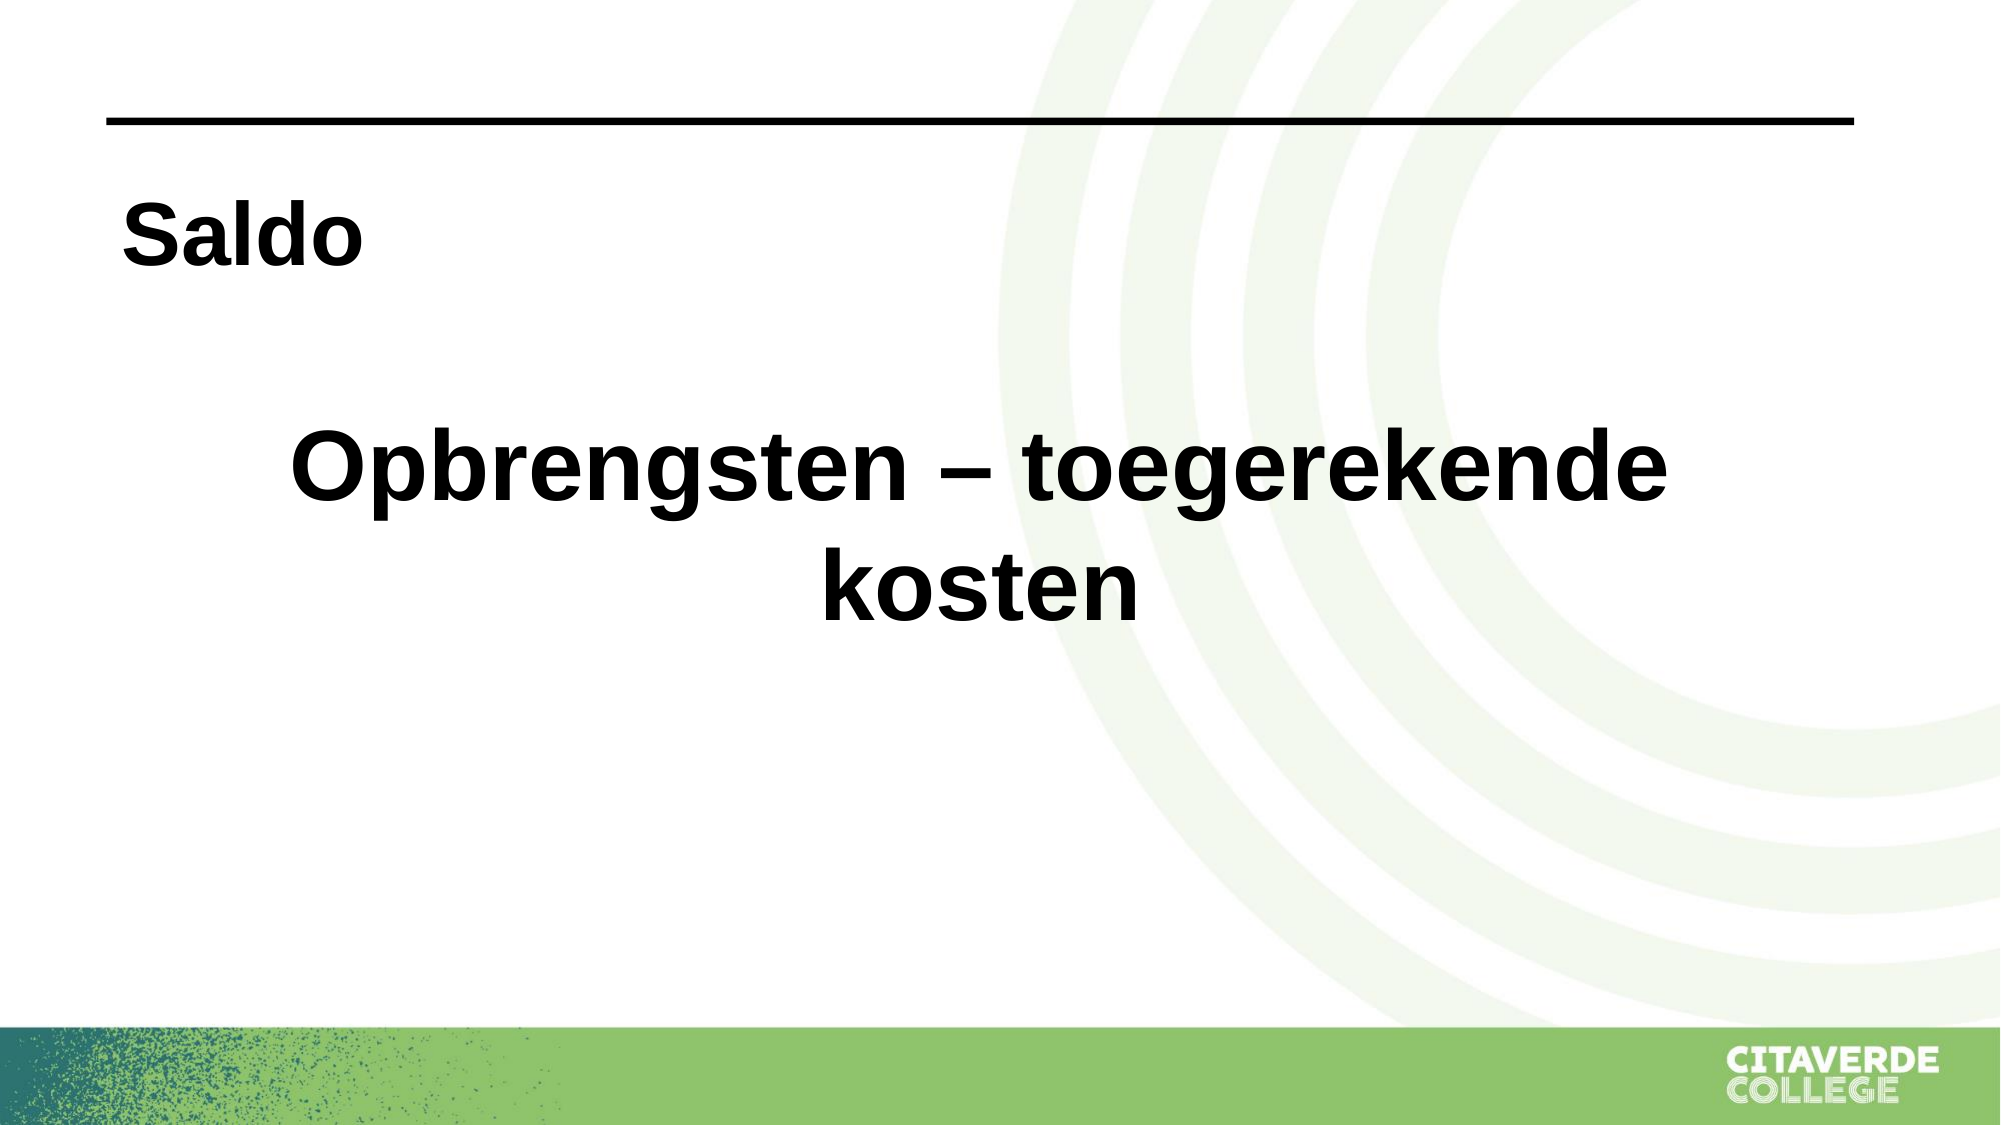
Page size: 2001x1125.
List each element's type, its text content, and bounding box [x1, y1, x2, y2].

title Saldo [106, 117, 1855, 366]
picture [0, 0, 2001, 1125]
list Opbrengsten – toegerekende kosten [106, 392, 1855, 965]
